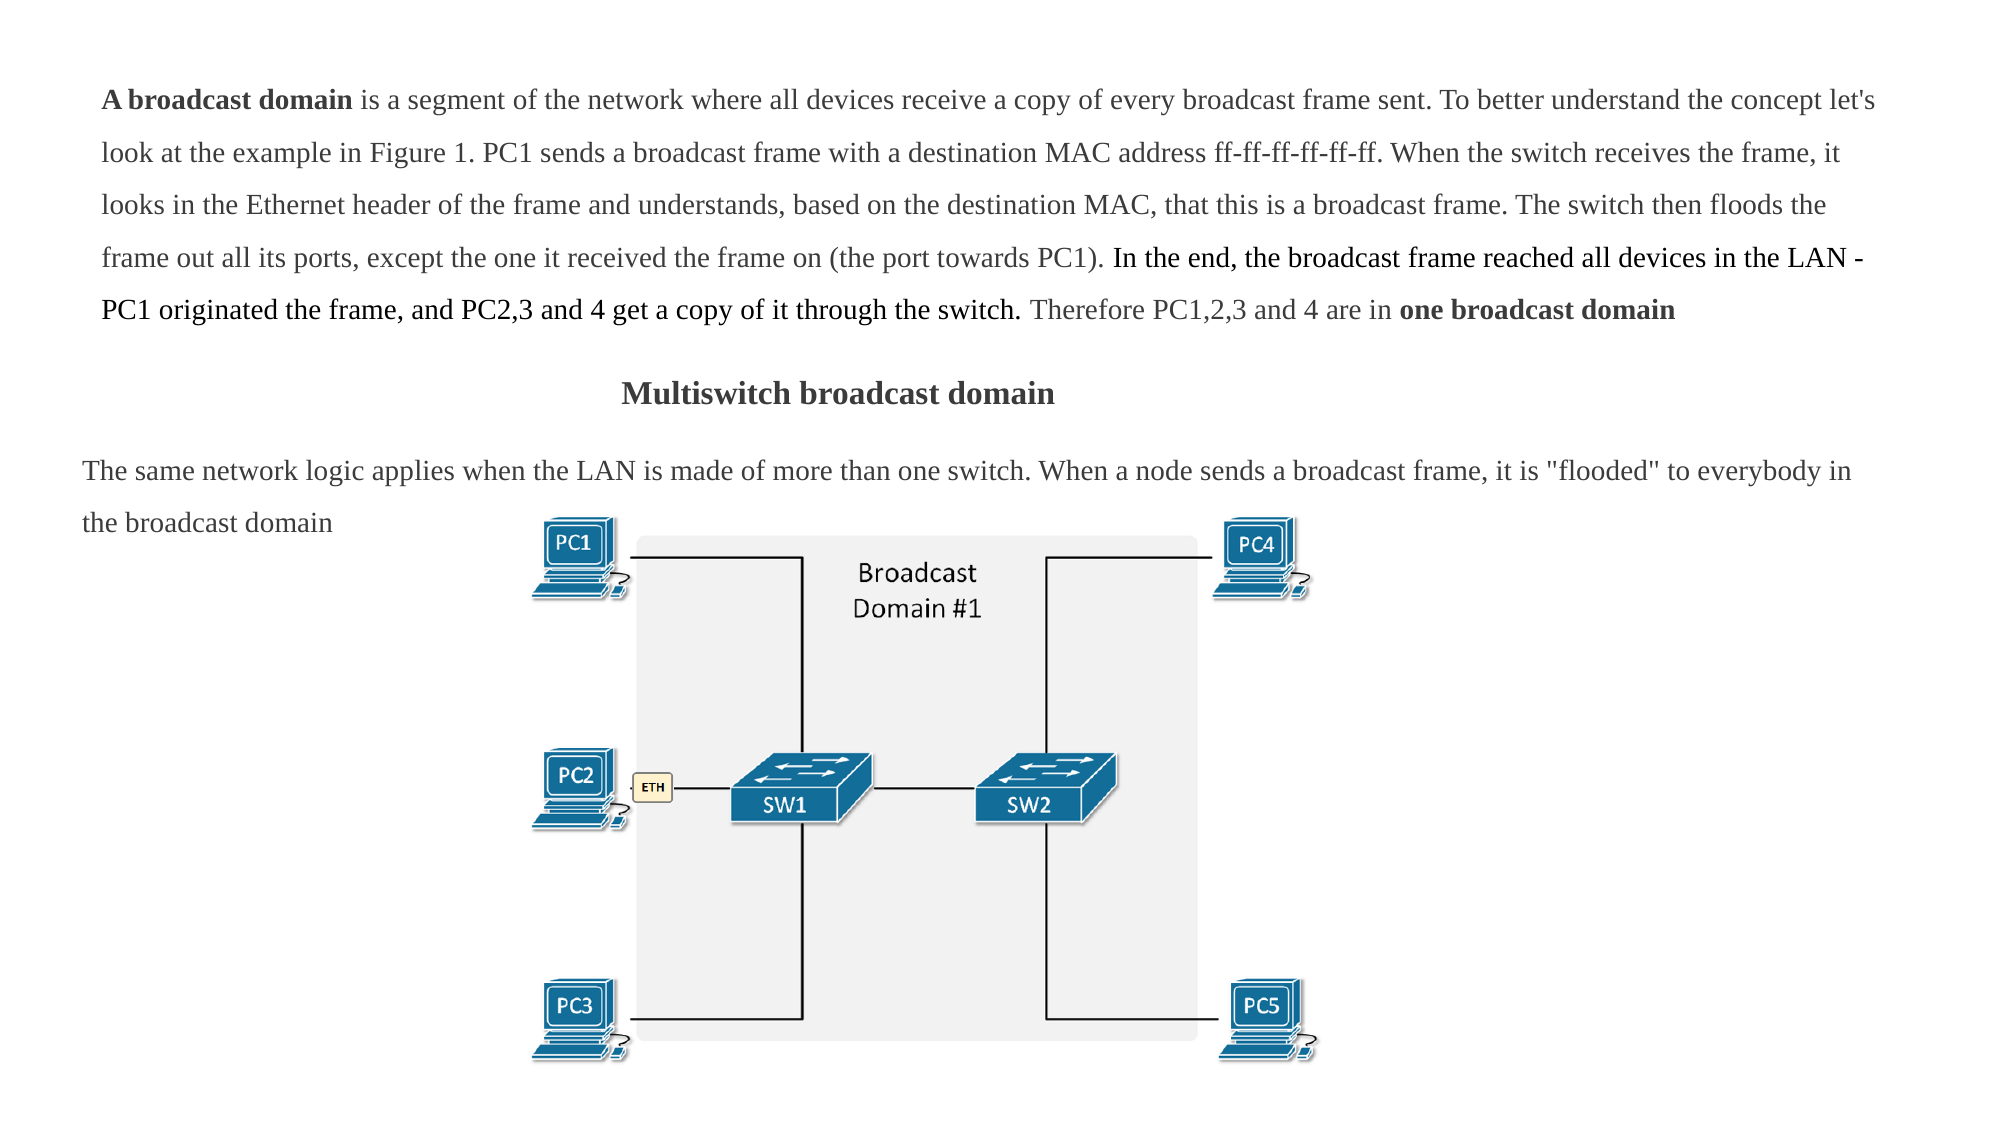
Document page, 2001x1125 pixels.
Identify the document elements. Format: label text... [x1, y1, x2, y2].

text_box Multiswitch broadcast domain [606, 363, 1225, 419]
text_box A broadcast domain is a segment of the network where all devices receive a copy of every broadcast frame sent. To better understand the concept let's look at the example in Figure 1. PC1 sends a broadcast frame with a destination MAC address ff-ff-ff-ff-ff-ff. When the switch receives the frame, it looks in the Ethernet header of the frame and understands, based on the destination MAC, that this is a broadcast frame. The switch then floods the frame out all its ports, except the one it received the frame on (the port towards PC1). In the end, the broadcast frame reached all devices in the LAN - PC1 originated the frame, and PC2,3 and 4 get a copy of it through the switch. Therefore PC1,2,3 and 4 are in one broadcast domain [86, 55, 1893, 333]
text_box The same network logic applies when the LAN is made of more than one switch. When a node sends a broadcast frame, it is "flooded" to everybody in the broadcast domain [67, 426, 1874, 546]
picture [519, 483, 1331, 1101]
